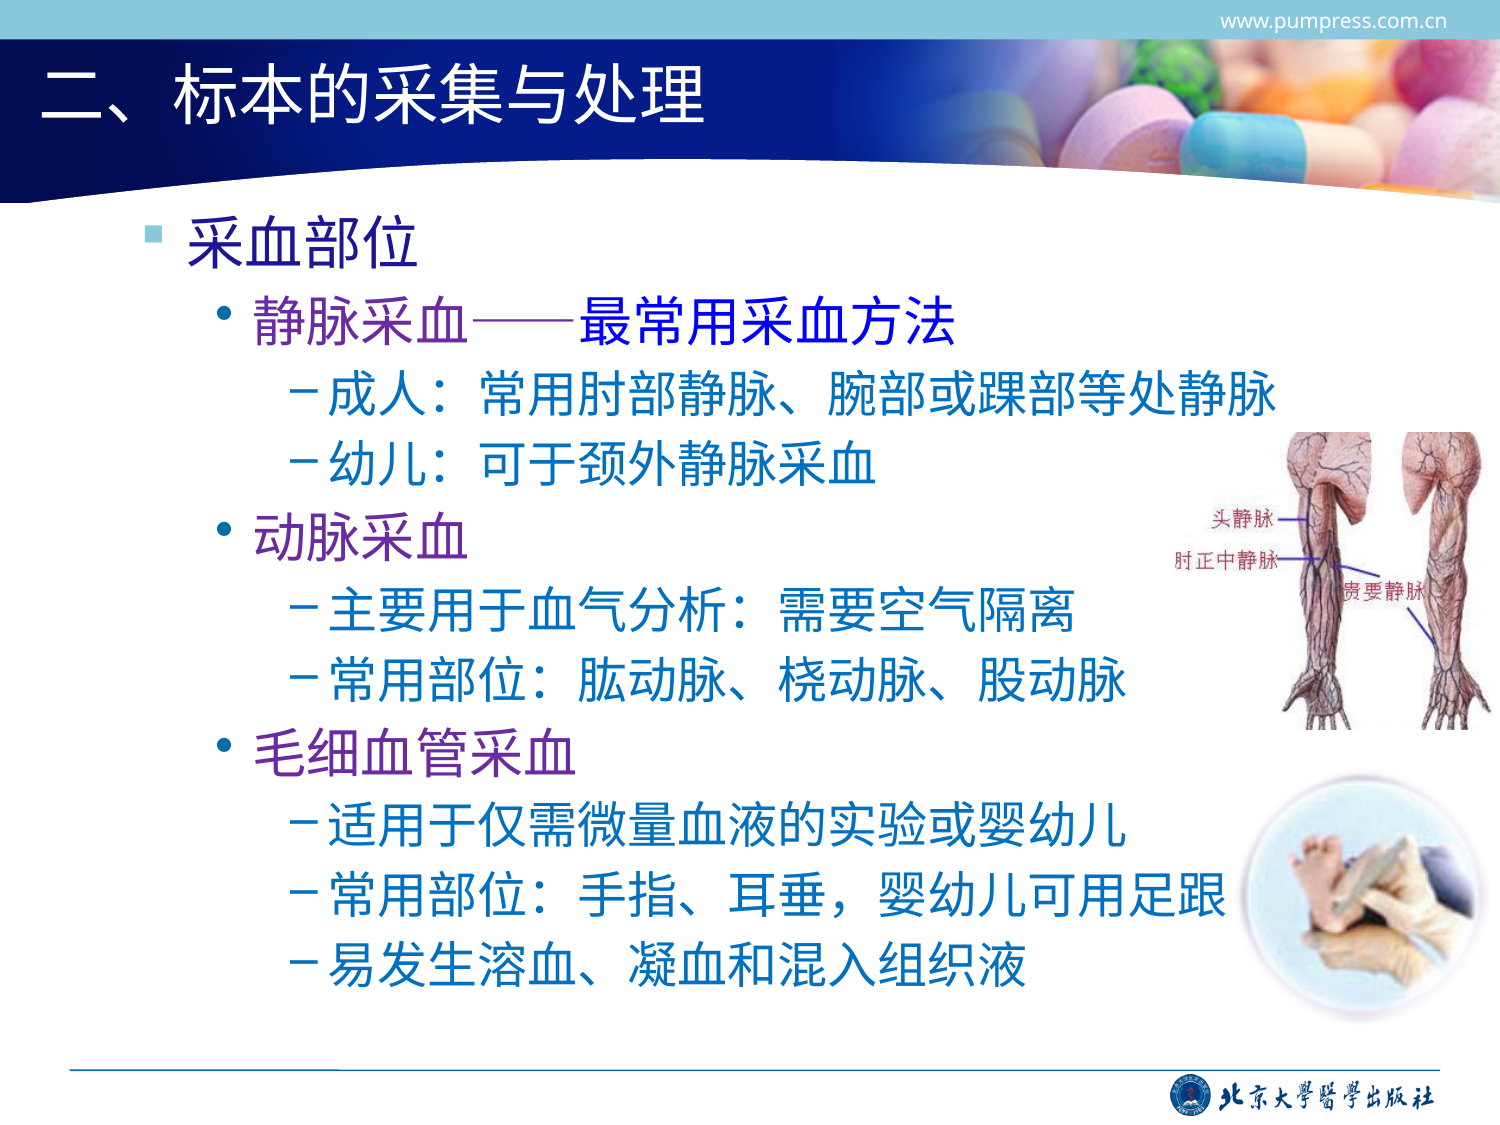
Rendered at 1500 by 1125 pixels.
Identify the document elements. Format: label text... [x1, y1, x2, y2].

picture [1228, 763, 1495, 1030]
picture [0, 40, 1500, 203]
picture [1174, 432, 1495, 731]
picture [1170, 1074, 1436, 1118]
list 采血部位 静脉采血——最常用采血方法 成人：常用肘部静脉、腕部或踝部等处静脉 幼儿：可于颈外静脉采血 动脉采血 主要用于血气分析：需要空气隔离 常用部位：肱动脉、桡动脉、股动脉 毛细血管采血 适用于仅需微量血液的实验或婴幼儿 常用部位：手指、耳垂，婴幼儿可用足跟 易发生溶血、凝血和混入组织液 [49, 198, 1463, 1026]
slide_number www.pumpress.com.cn [1024, 0, 1463, 38]
title 二、标本的采集与处理 [23, 46, 1349, 140]
